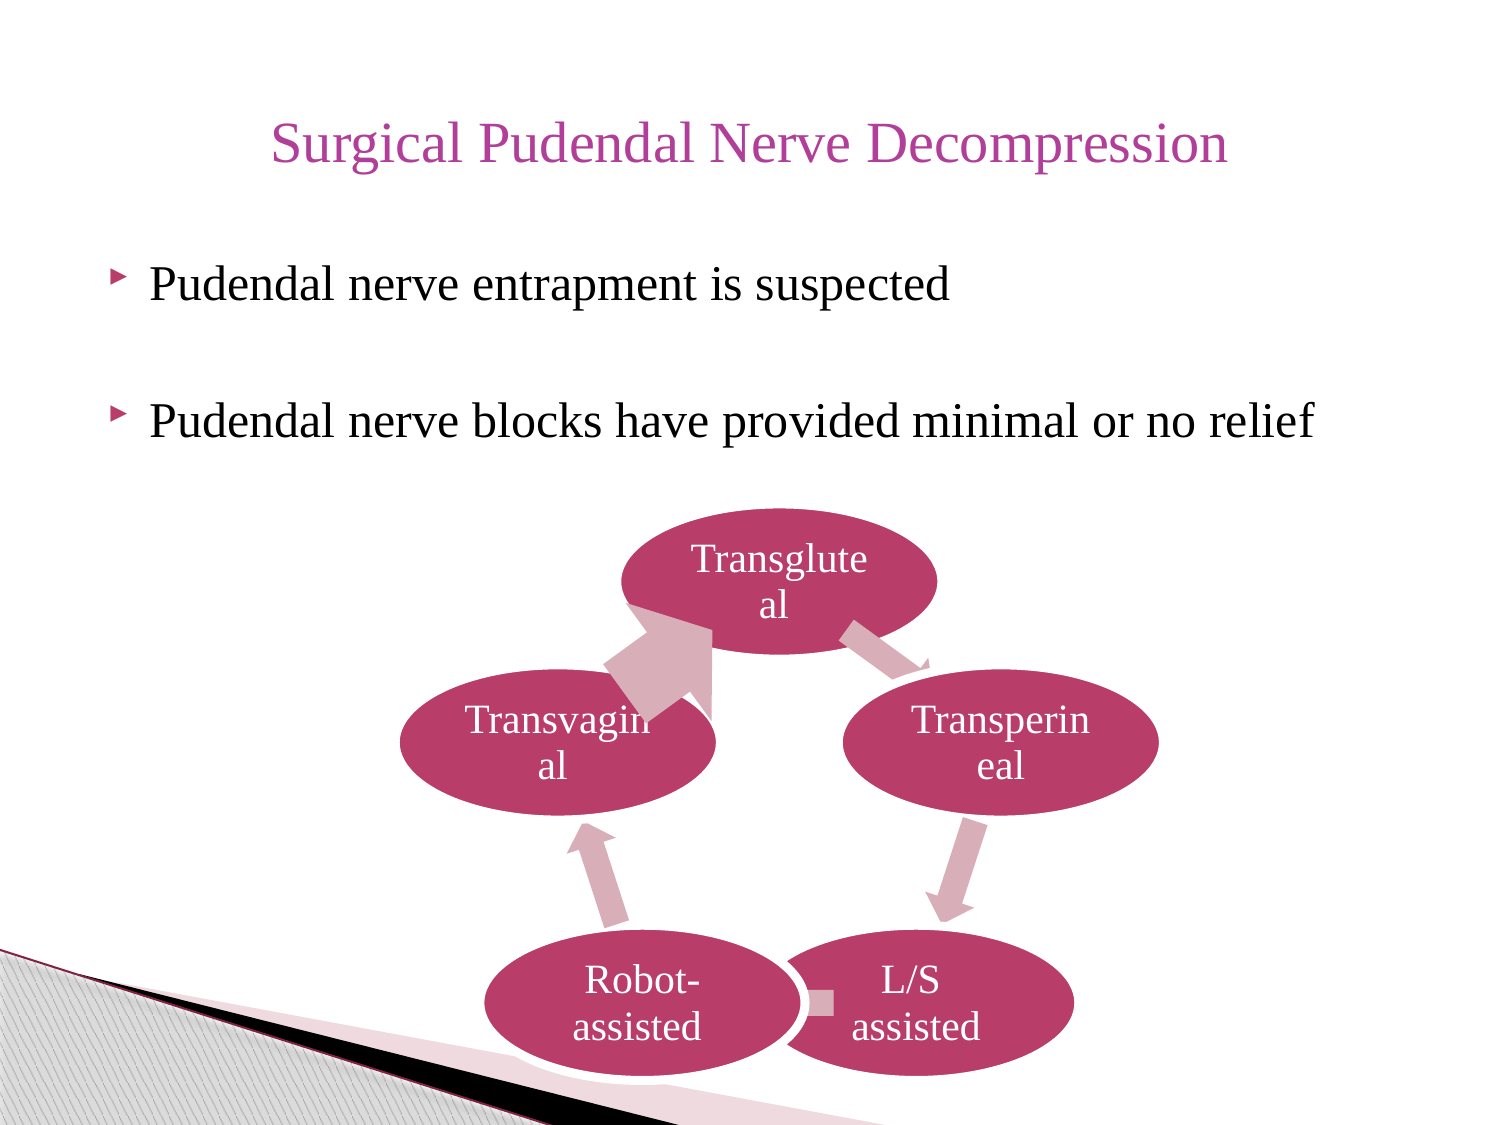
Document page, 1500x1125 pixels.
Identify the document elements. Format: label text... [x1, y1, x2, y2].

list Pudendal nerve entrapment is suspected Pudendal nerve blocks have provided minimal or no relief [75, 243, 1425, 986]
title Surgical Pudendal Nerve Decompression [75, 45, 1425, 233]
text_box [128, 503, 1430, 1125]
